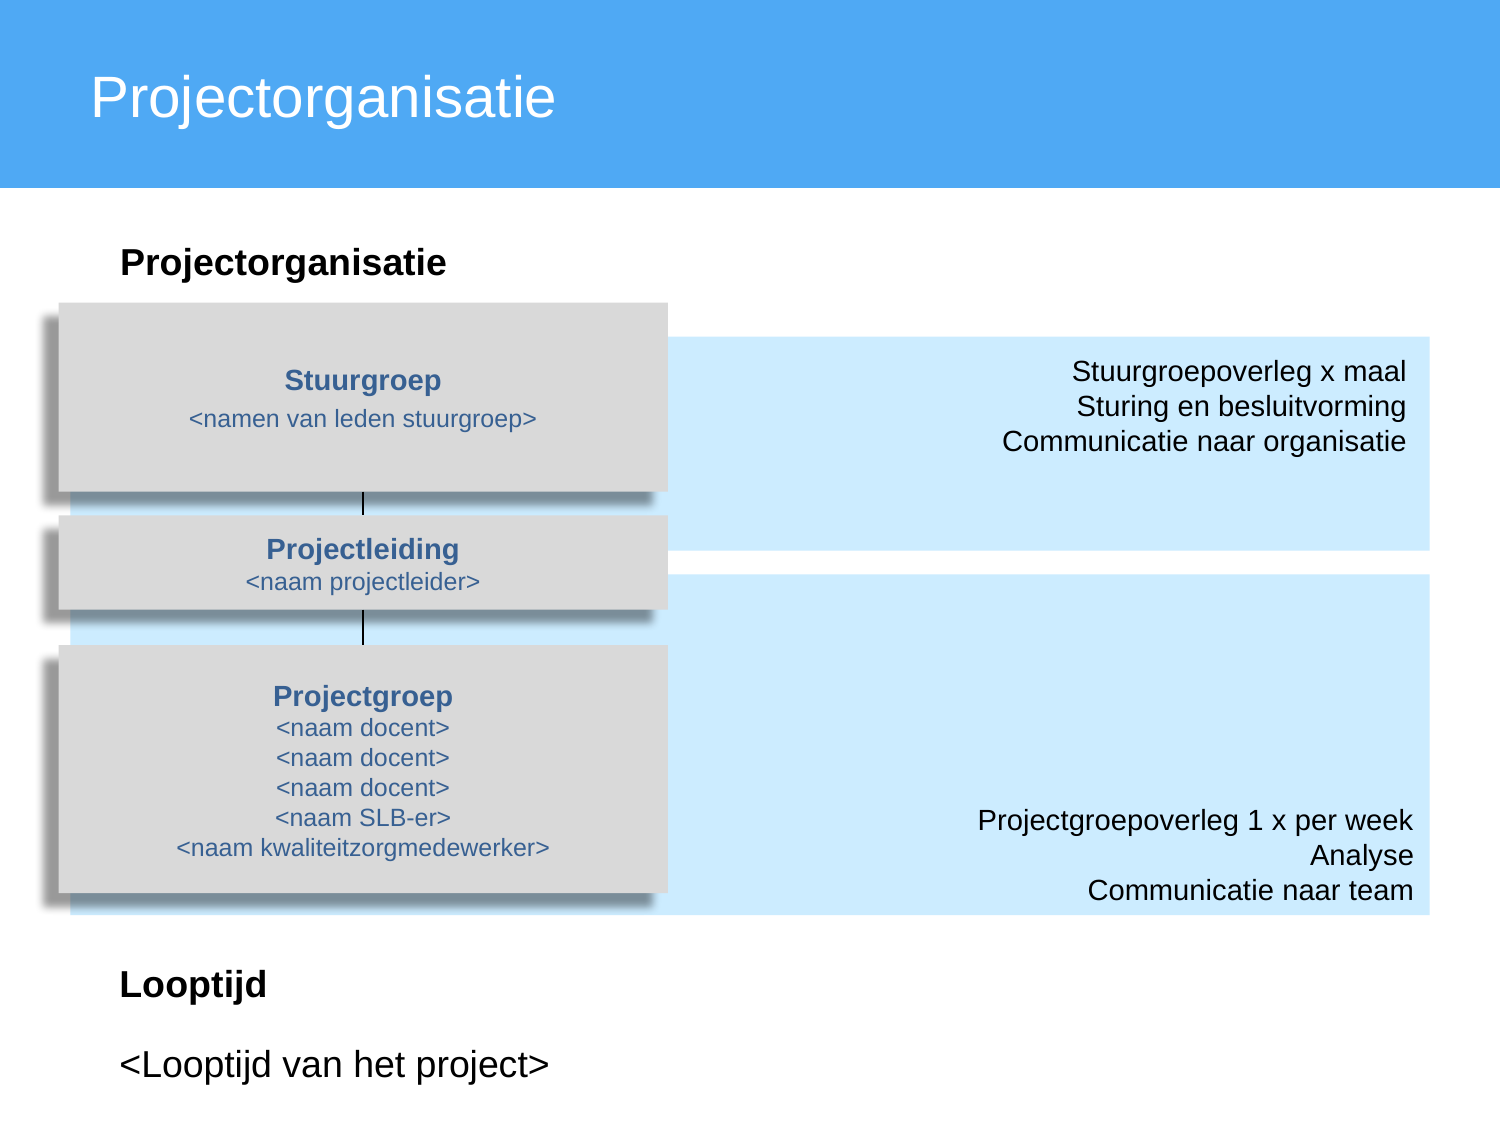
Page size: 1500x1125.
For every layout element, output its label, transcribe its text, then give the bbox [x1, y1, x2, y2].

text_box [68, 572, 1432, 917]
text_box Looptijd <Looptijd van het project> [104, 929, 1394, 1093]
list Projectorganisatie [75, 51, 1436, 138]
text_box Projectorganisatie [105, 208, 1395, 291]
text_box Projectgroepoverleg 1 x per week Analyse Communicatie naar team [962, 794, 1429, 914]
text_box [646, 335, 1432, 553]
text_box Projectleiding <naam projectleider> [56, 513, 670, 612]
text_box Projectgroep <naam docent> <naam docent> <naam docent> <naam SLB-er> <naam kwaliteitzorgmedewerker> [56, 643, 670, 895]
text_box Stuurgroepoverleg x maal Sturing en besluitvorming Communicatie naar organisatie [987, 345, 1422, 465]
text_box Stuurgroep <namen van leden stuurgroep> [56, 301, 670, 494]
